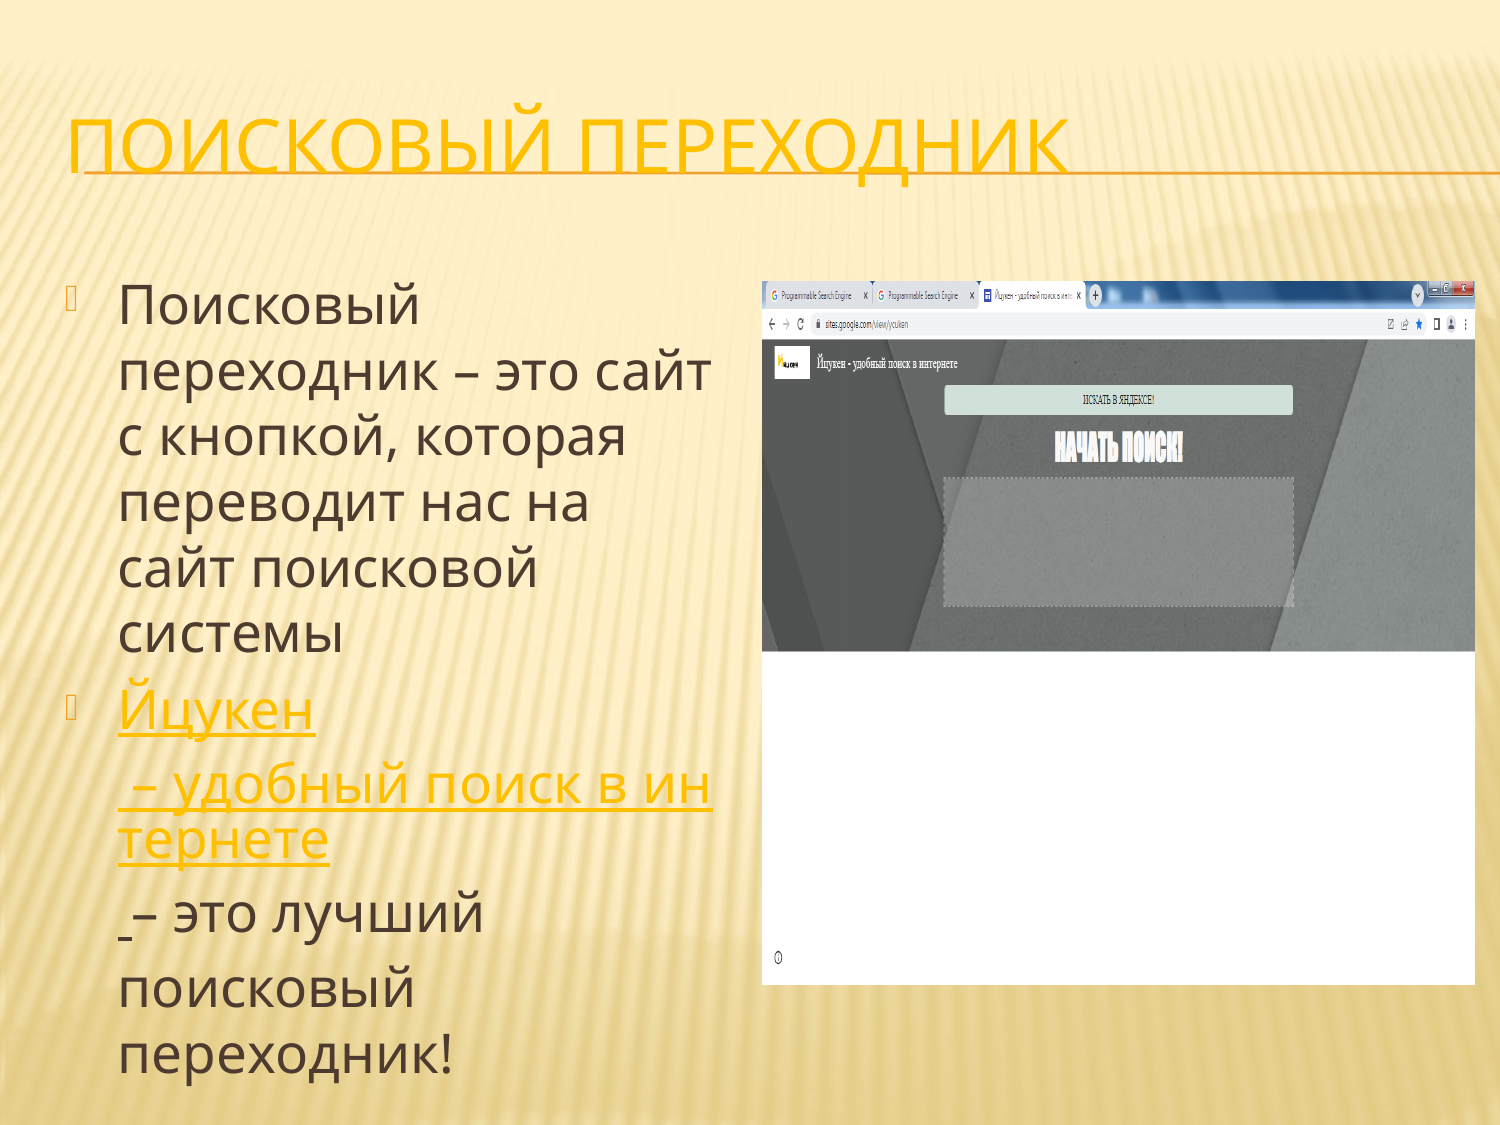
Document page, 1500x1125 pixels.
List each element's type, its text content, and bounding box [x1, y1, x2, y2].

title Поисковый переходник [49, 75, 1475, 213]
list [762, 280, 1476, 985]
list Поисковый переходник – это сайт с кнопкой, которая переводит нас на сайт поисковой системы Йцукен – удобный поиск в интернете – это лучший поисковый переходник! [50, 262, 738, 1038]
